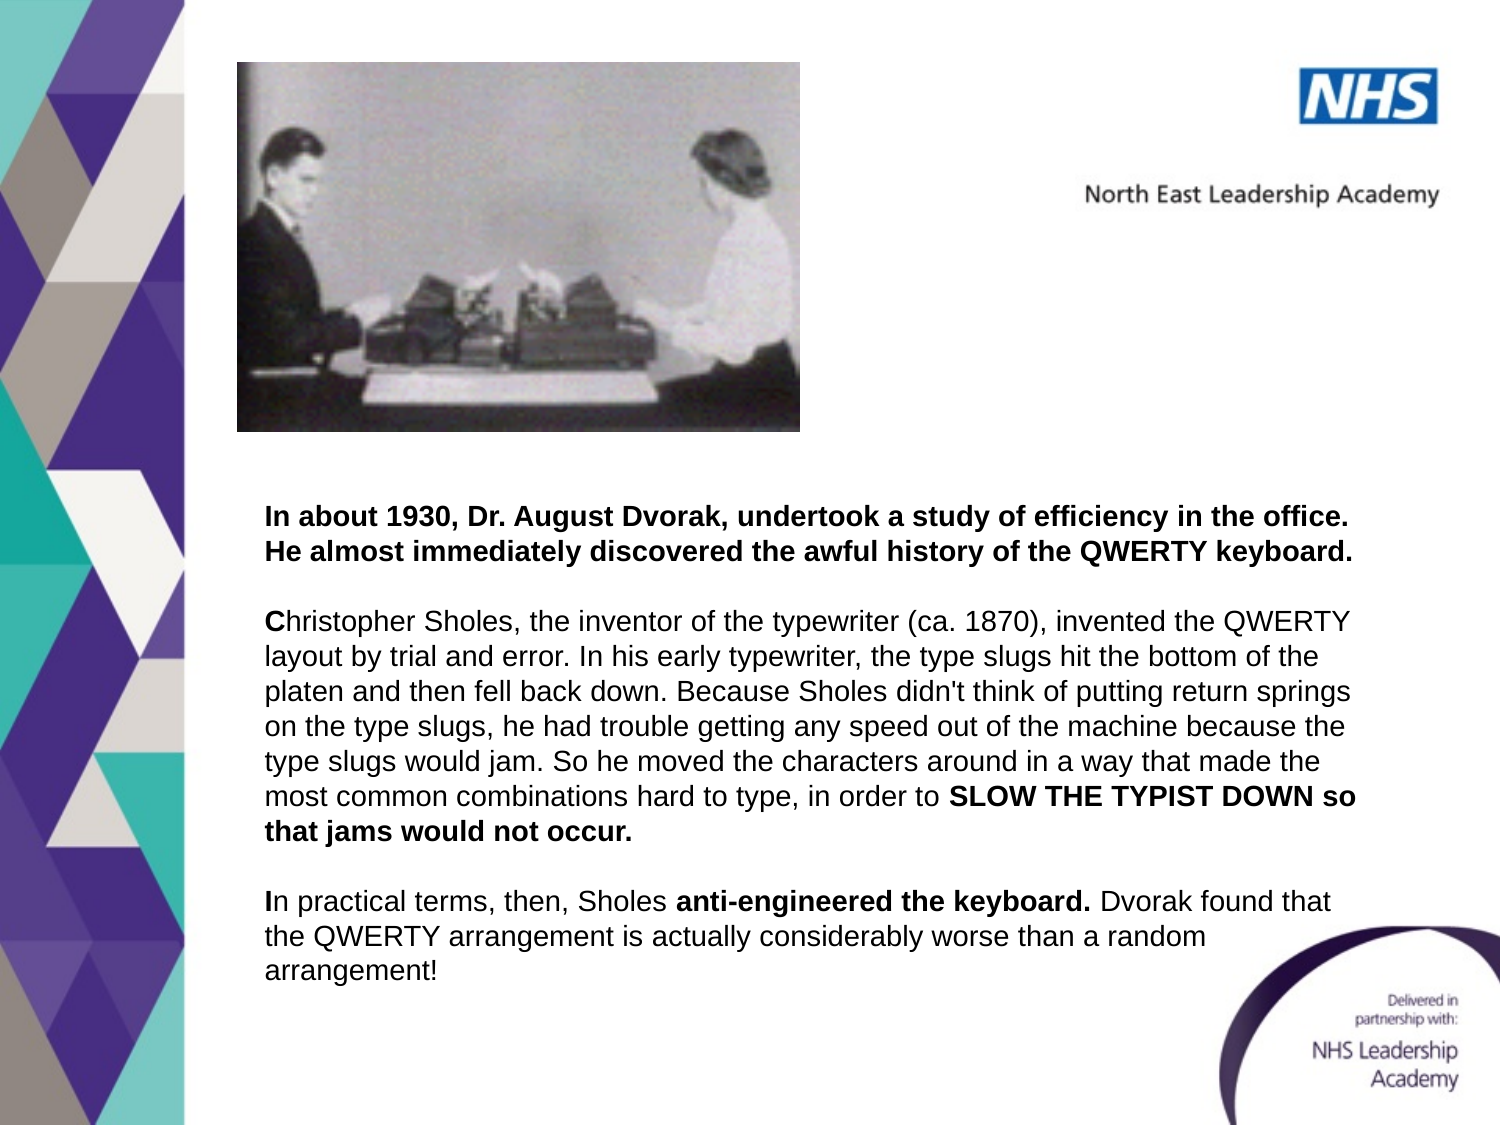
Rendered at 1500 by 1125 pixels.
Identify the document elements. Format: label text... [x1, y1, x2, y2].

picture [0, 0, 1500, 1125]
text_box In about 1930, Dr. August Dvorak, undertook a study of efficiency in the office. He almost immediately discovered the awful history of the QWERTY keyboard. Christopher Sholes, the inventor of the typewriter (ca. 1870), invented the QWERTY layout by trial and error. In his early typewriter, the type slugs hit the bottom of the platen and then fell back down. Because Sholes didn't think of putting return springs on the type slugs, he had trouble getting any speed out of the machine because the type slugs would jam. So he moved the characters around in a way that made the most common combinations hard to type, in order to SLOW THE TYPIST DOWN so that jams would not occur. In practical terms, then, Sholes anti-engineered the keyboard. Dvorak found that the QWERTY arrangement is actually considerably worse than a random arrangement! [249, 489, 1380, 994]
